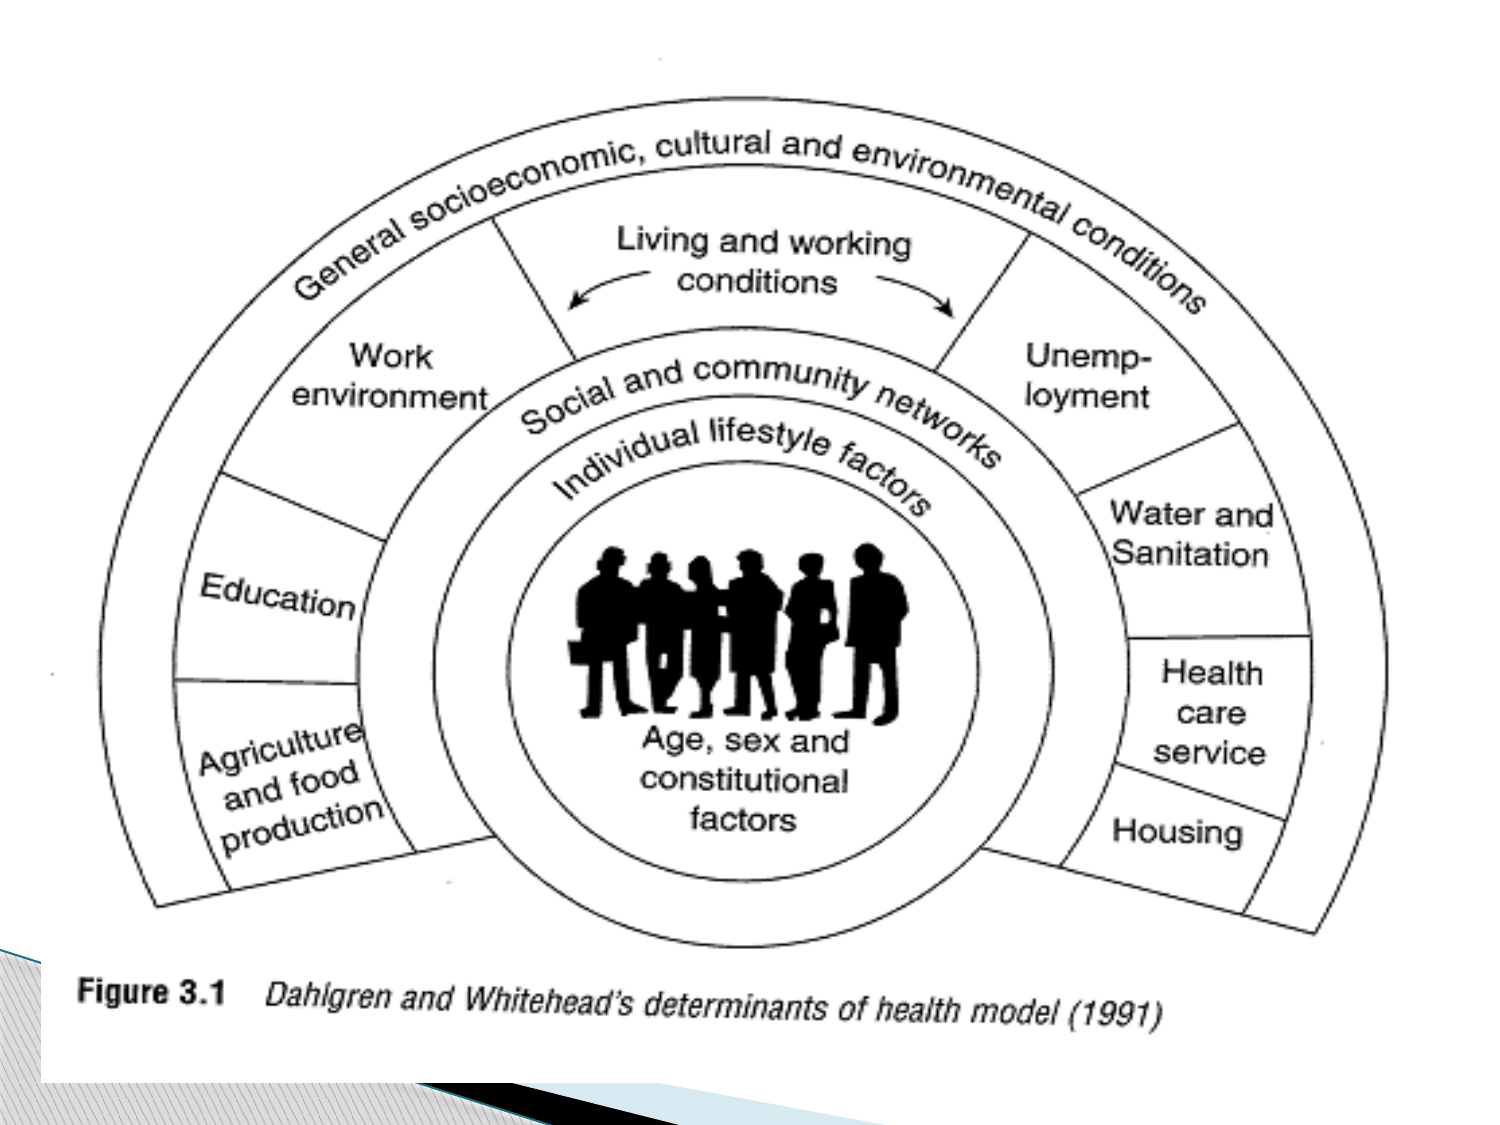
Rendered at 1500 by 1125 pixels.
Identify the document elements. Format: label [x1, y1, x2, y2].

list [41, 54, 1424, 1083]
